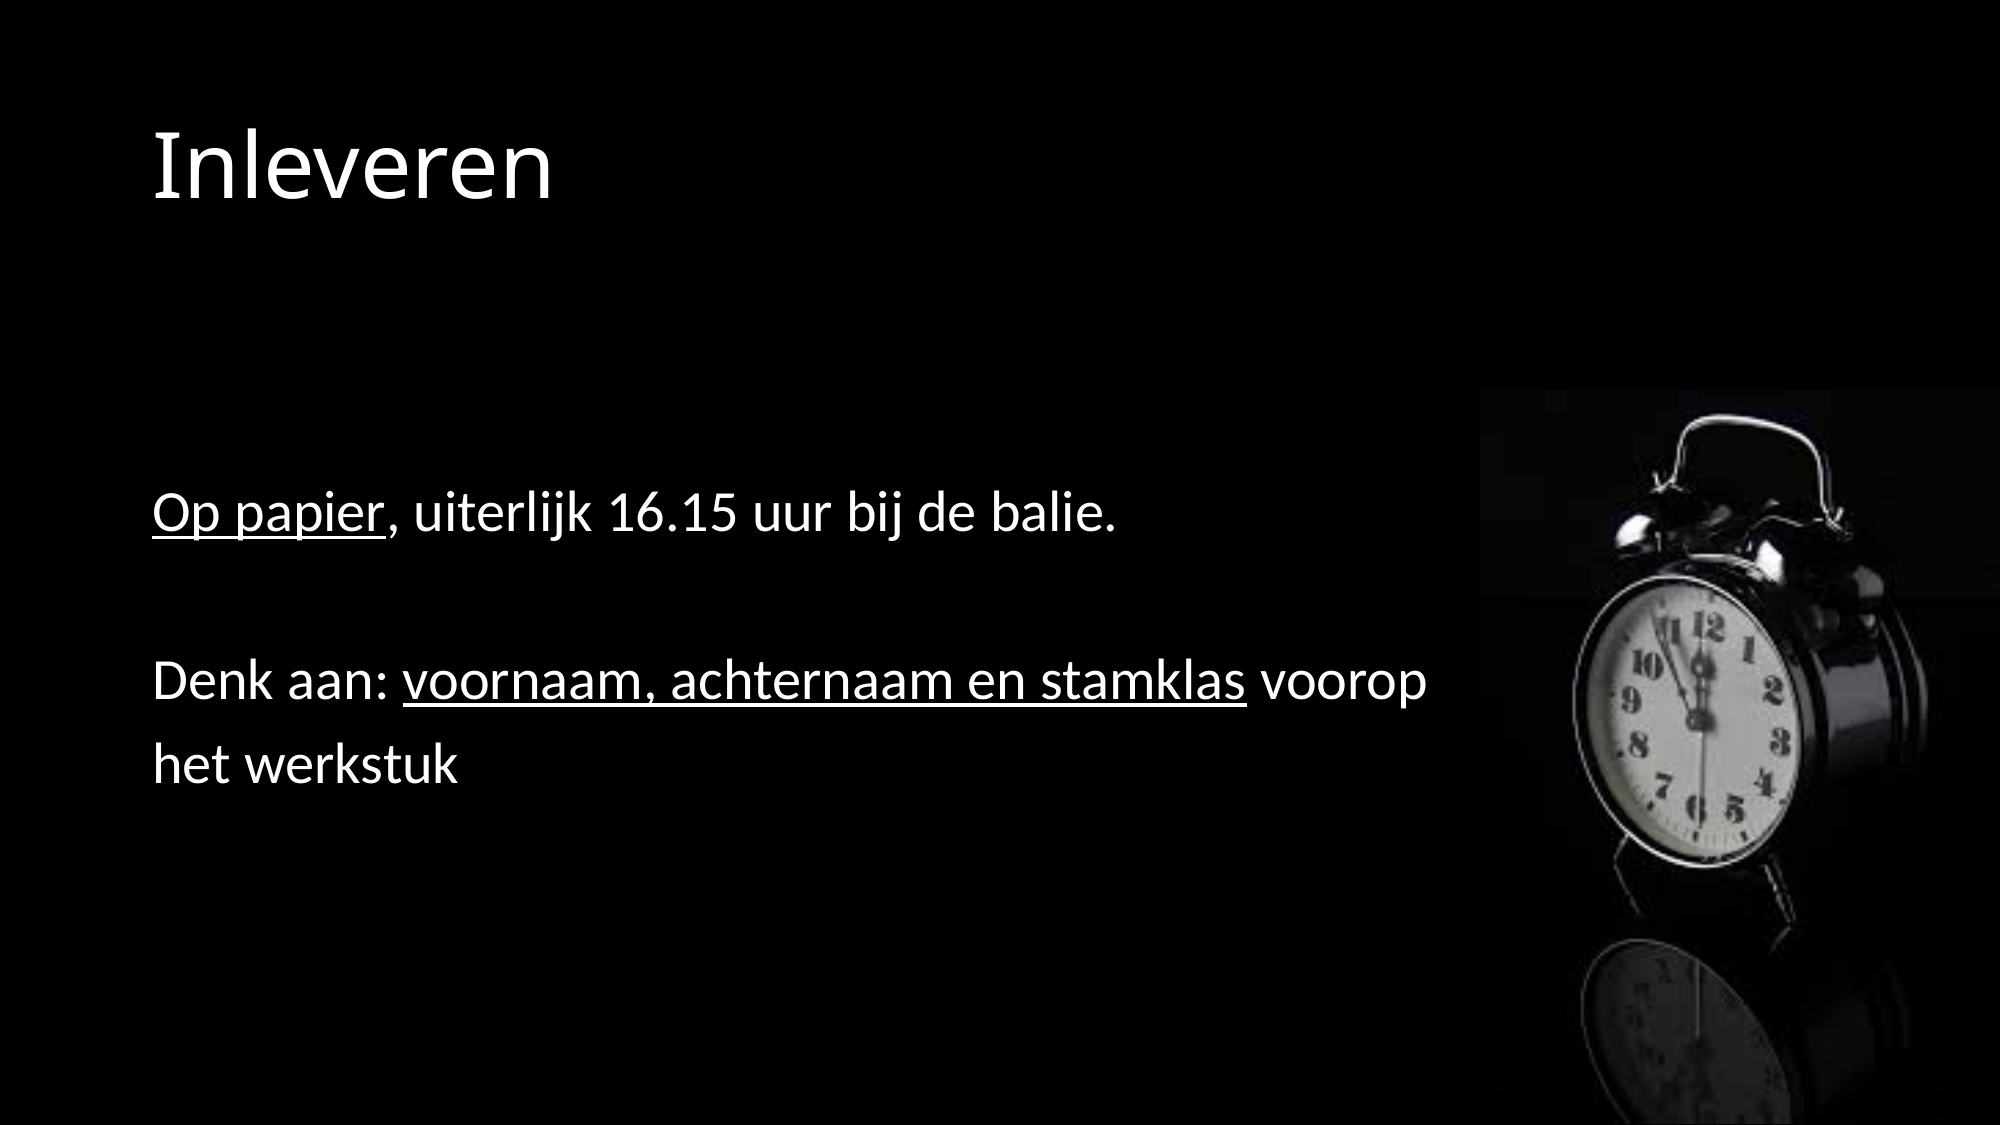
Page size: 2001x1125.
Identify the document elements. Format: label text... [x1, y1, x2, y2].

title Inleveren [137, 59, 1863, 278]
picture [1480, 390, 2000, 1124]
list Op papier, uiterlijk 16.15 uur bij de balie. Denk aan: voornaam, achternaam en stamklas voorop het werkstuk [137, 299, 1863, 1014]
